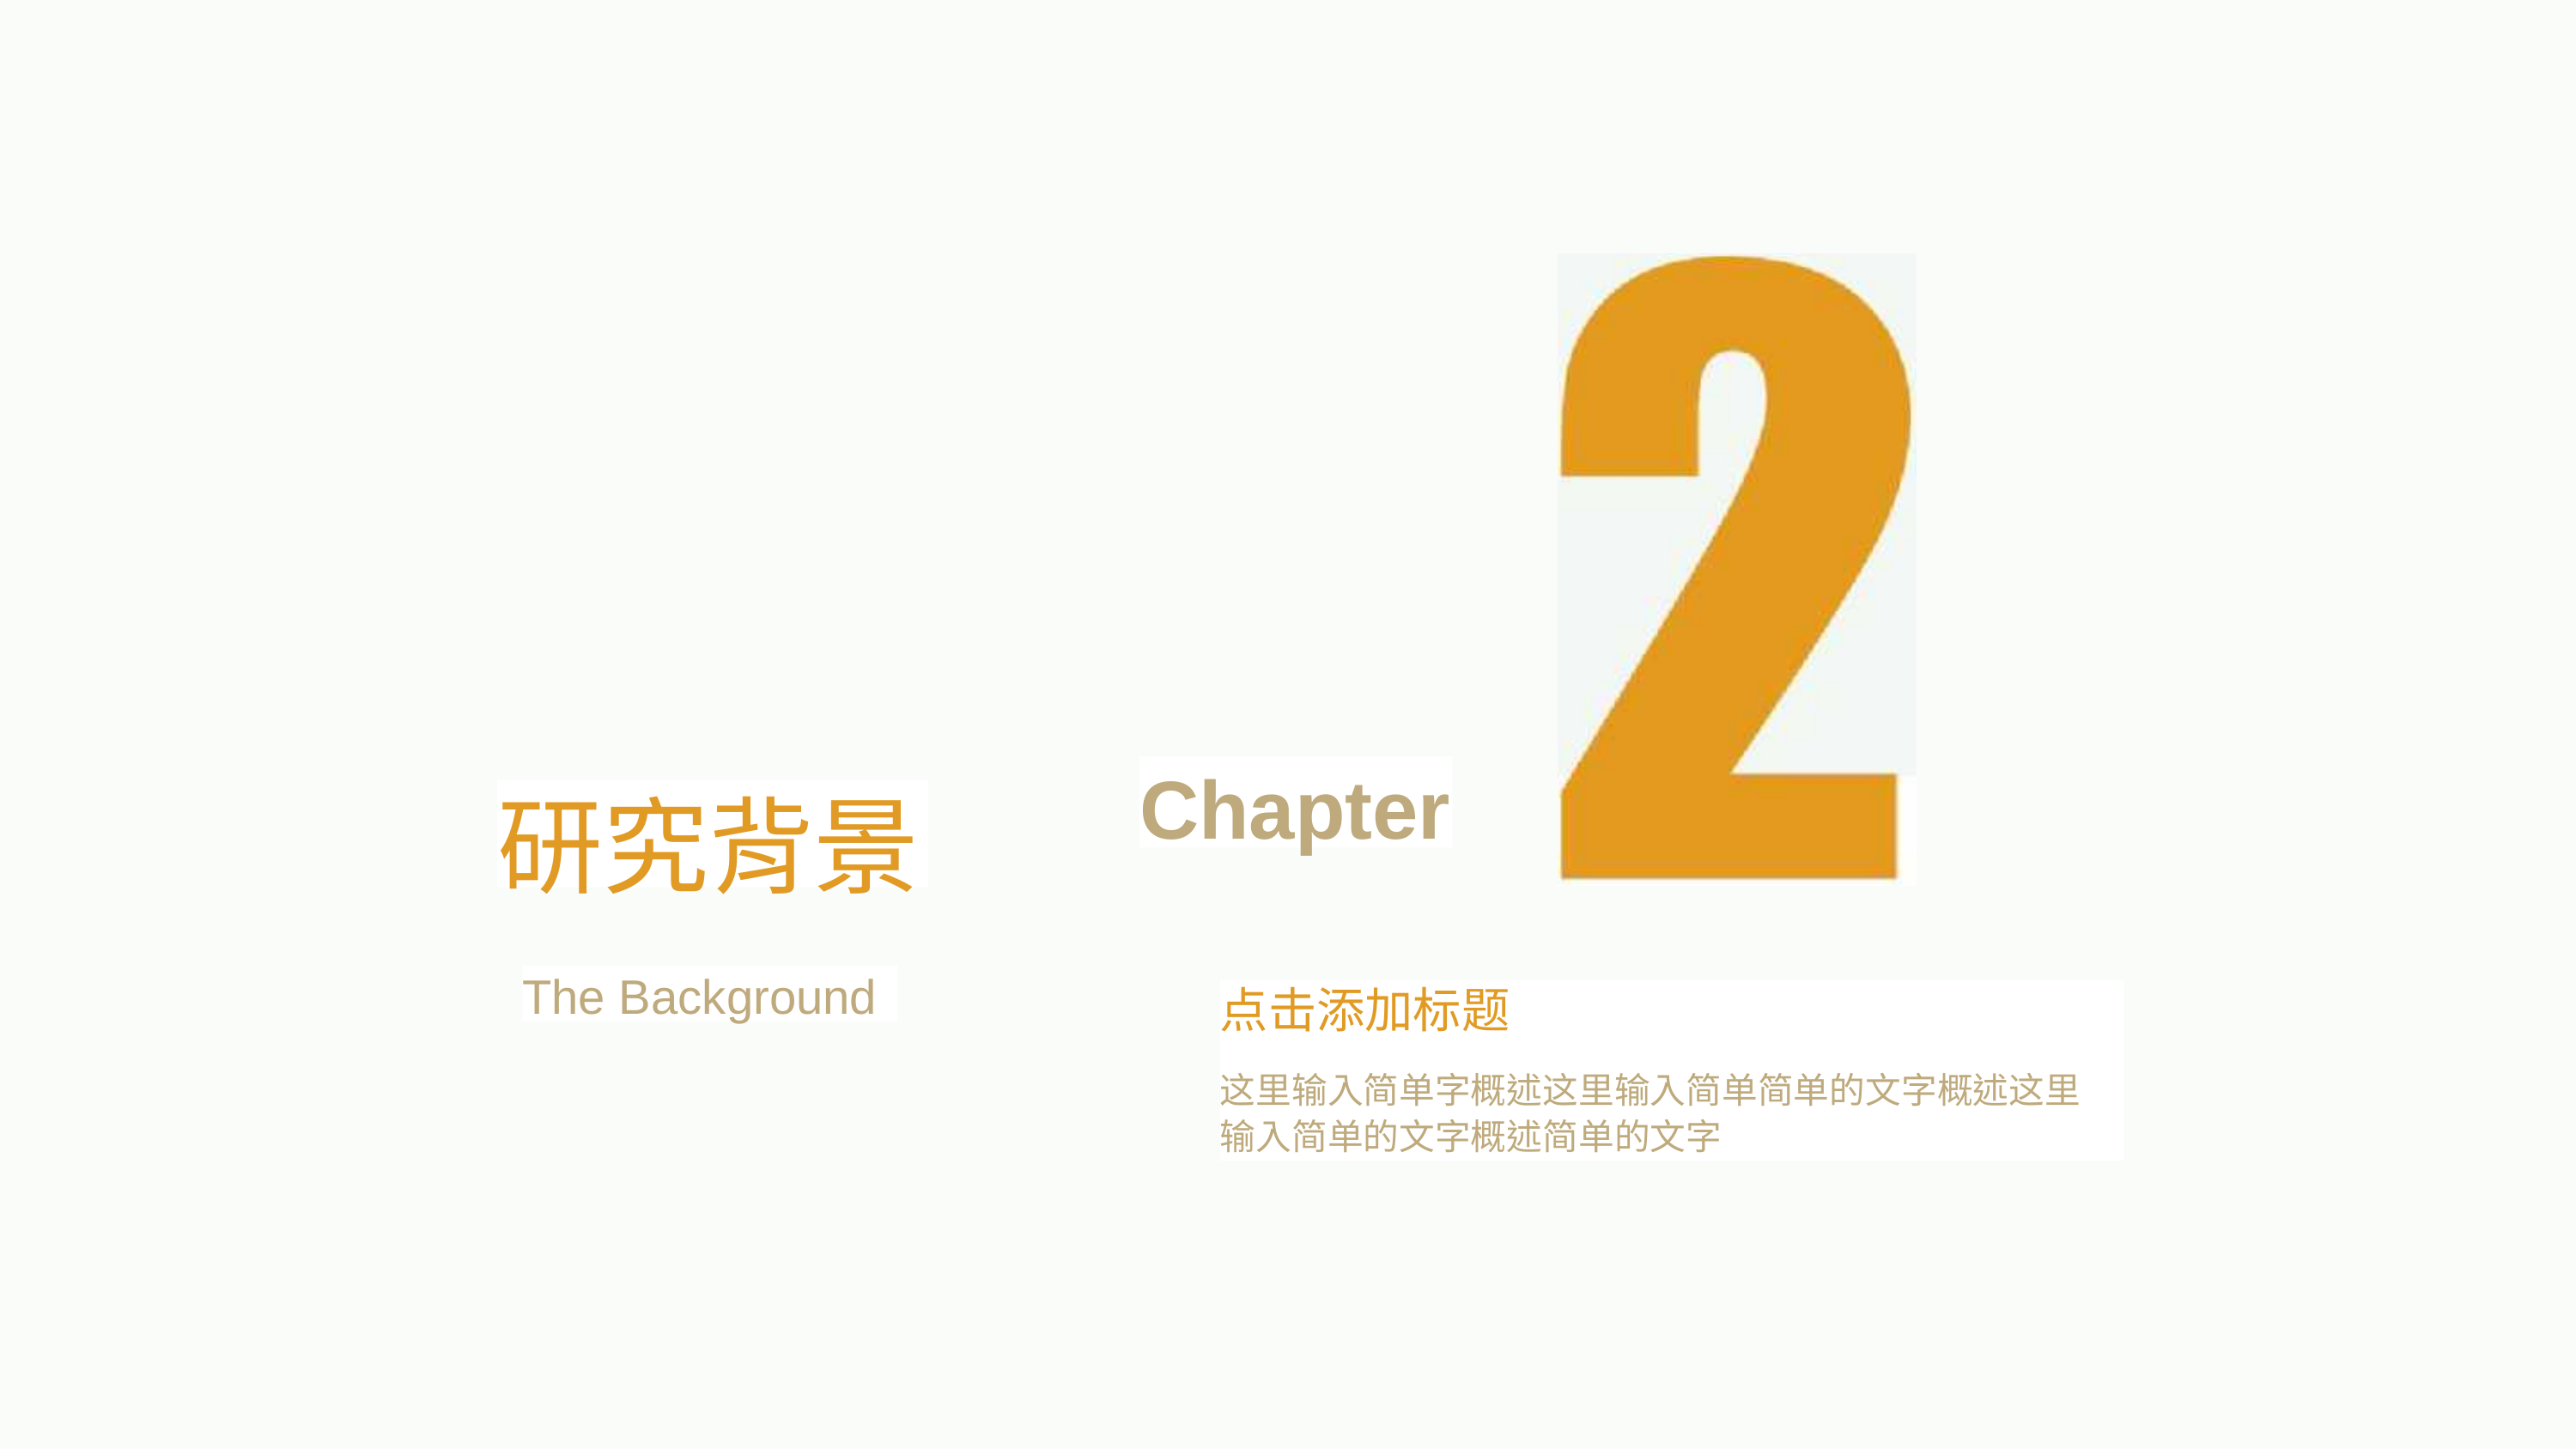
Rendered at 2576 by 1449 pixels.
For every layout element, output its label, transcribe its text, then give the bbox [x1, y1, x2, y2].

text_box Chapter [1139, 756, 1453, 848]
picture [1558, 253, 1917, 886]
text_box 点击添加标题 这里输入简单字概述这里输入简单简单的文字概述这里 输入简单的文字概述简单的文字 [1219, 979, 2123, 1161]
text_box The Background [522, 965, 898, 1022]
text_box 研究背景 [497, 779, 929, 888]
